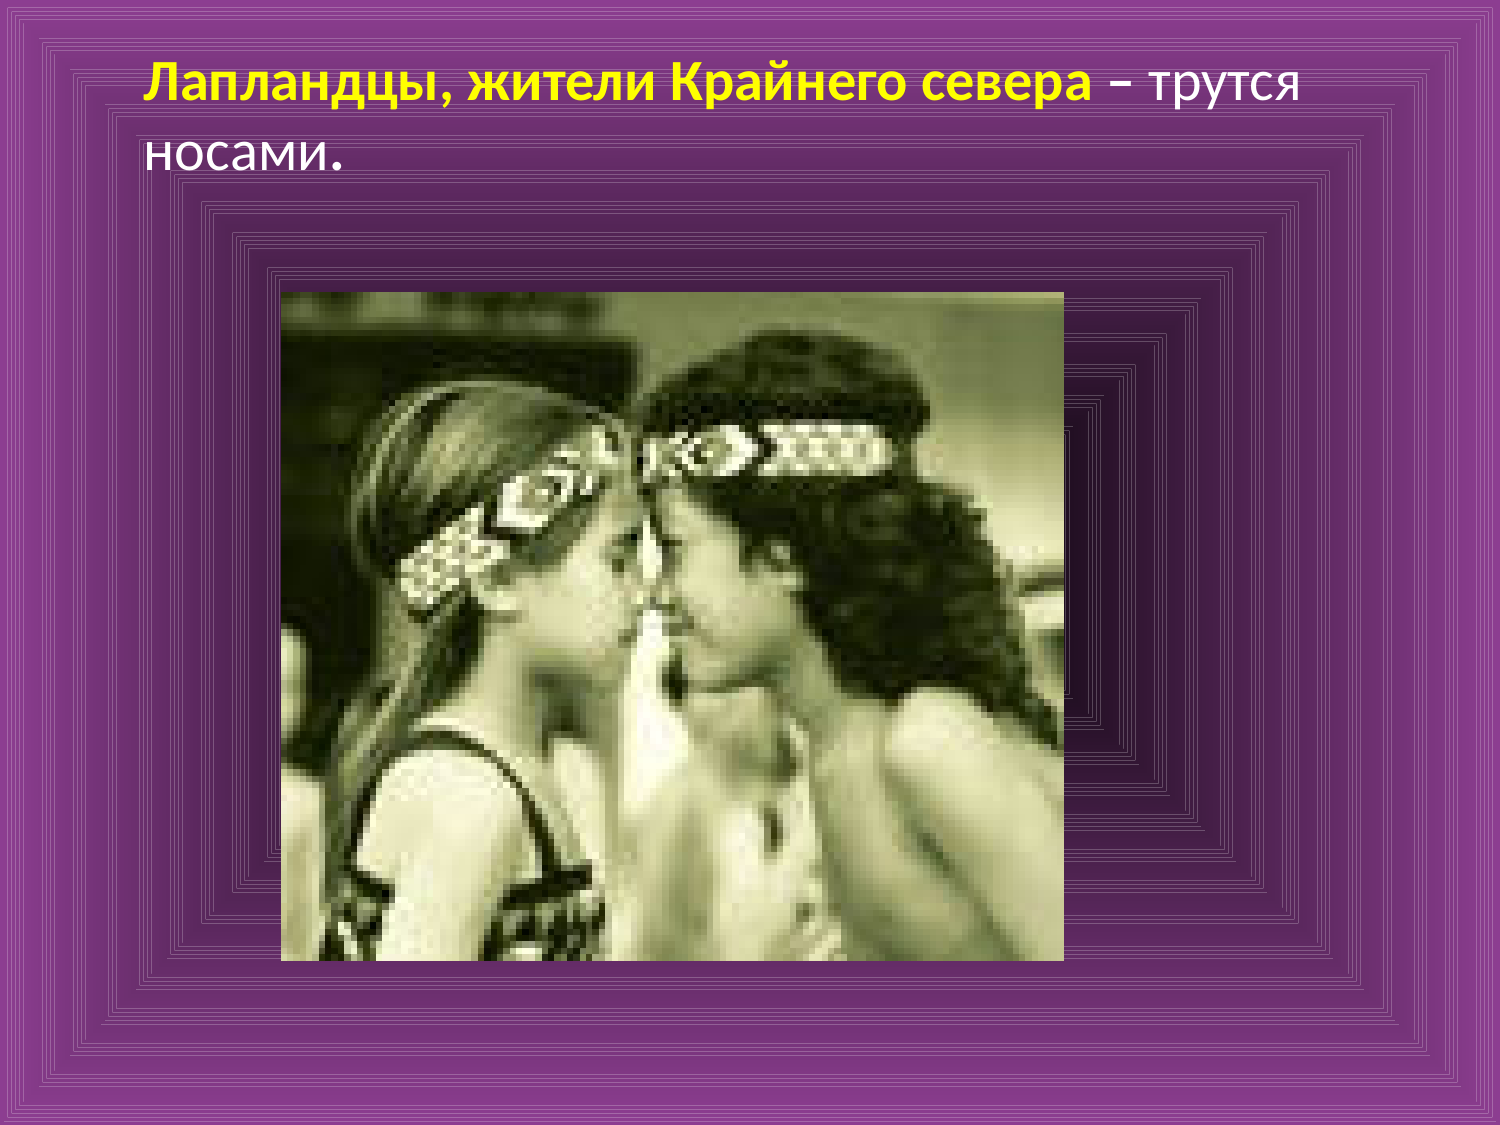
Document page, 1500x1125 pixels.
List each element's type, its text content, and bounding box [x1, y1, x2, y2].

text_box Лапландцы, жители Крайнего севера – трутся носами. [128, 35, 1348, 190]
picture [280, 292, 1064, 962]
